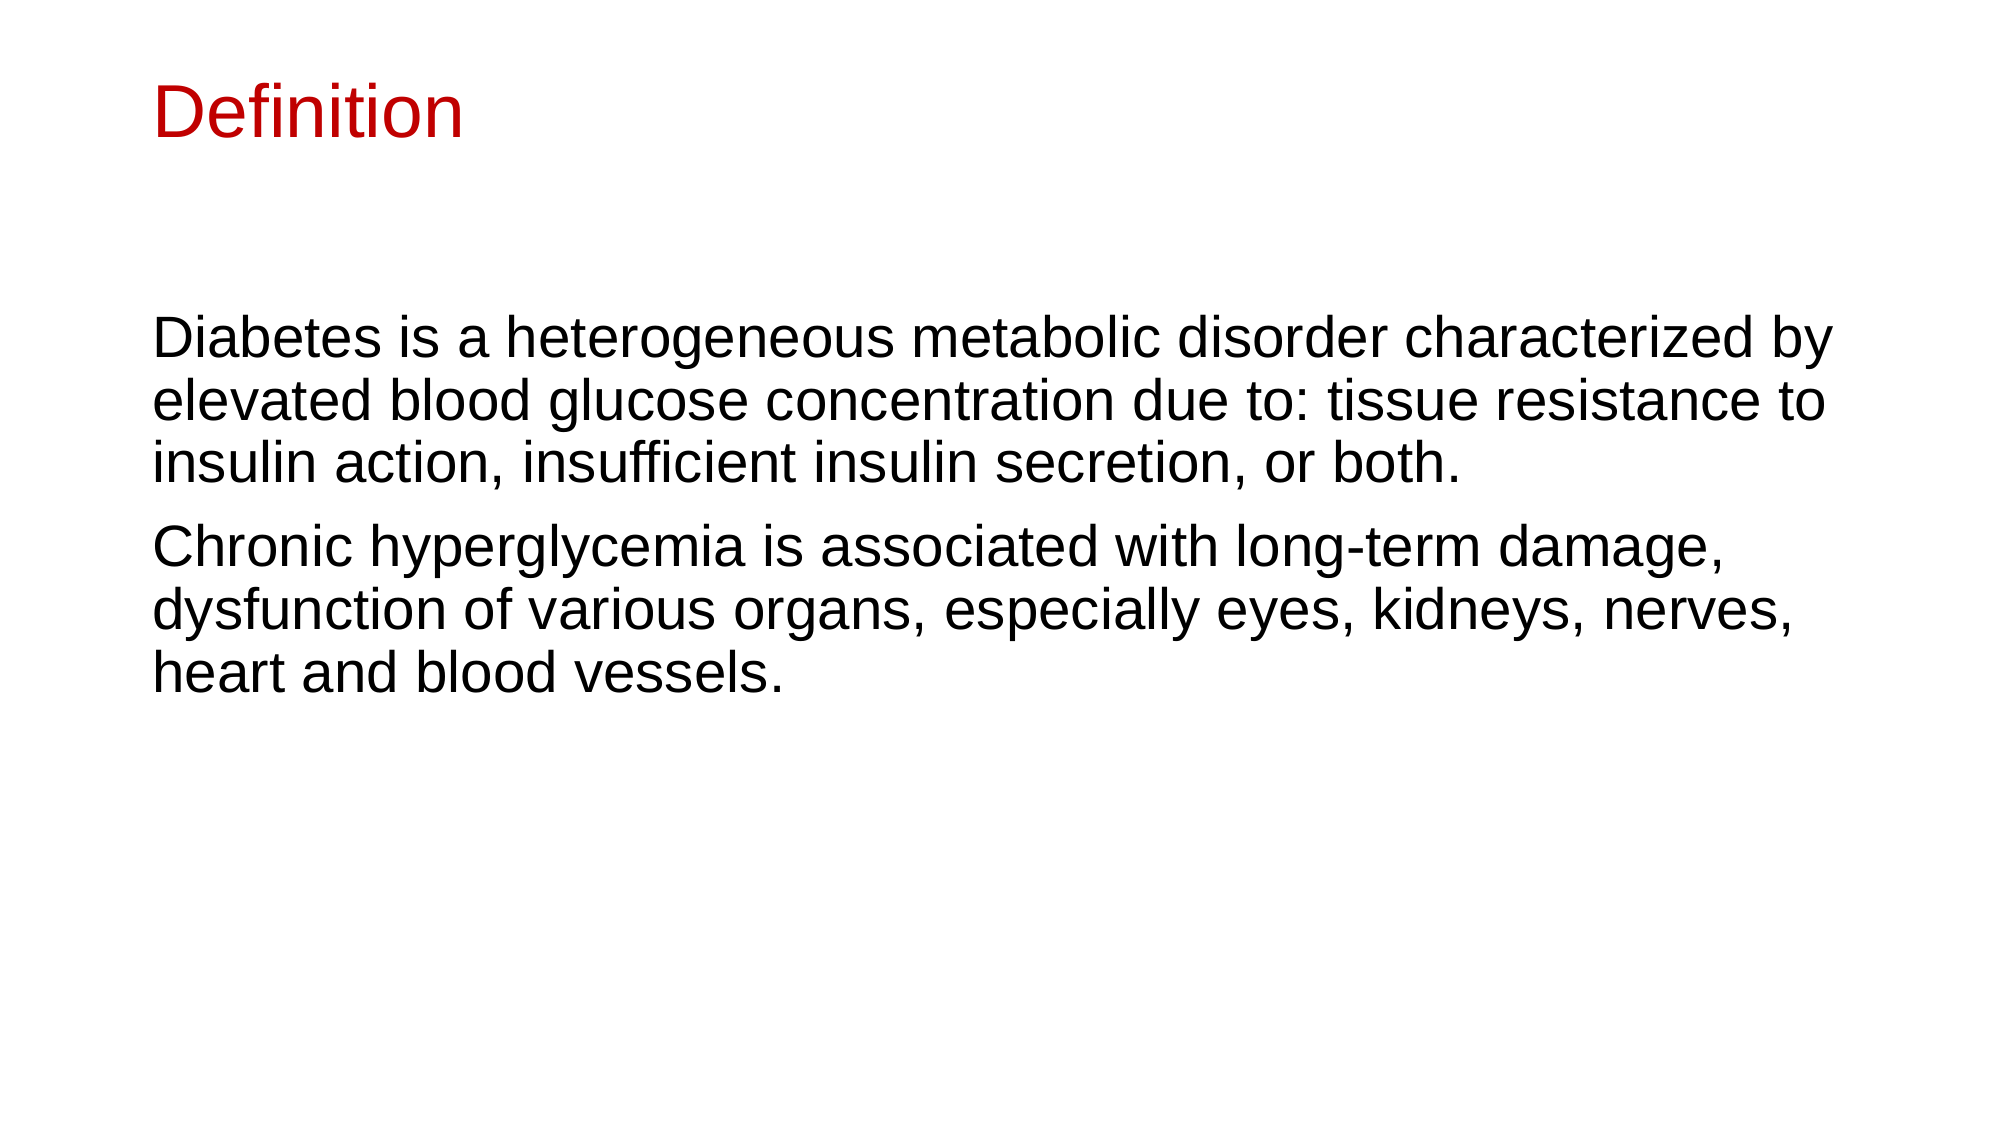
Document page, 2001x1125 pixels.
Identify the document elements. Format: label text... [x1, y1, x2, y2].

title Definition [137, 59, 1863, 278]
list Diabetes is a heterogeneous metabolic disorder characterized by elevated blood glucose concentration due to: tissue resistance to insulin action, insufficient insulin secretion, or both. Chronic hyperglycemia is associated with long-term damage, dysfunction of various organs, especially eyes, kidneys, nerves, heart and blood vessels. [137, 299, 1863, 927]
